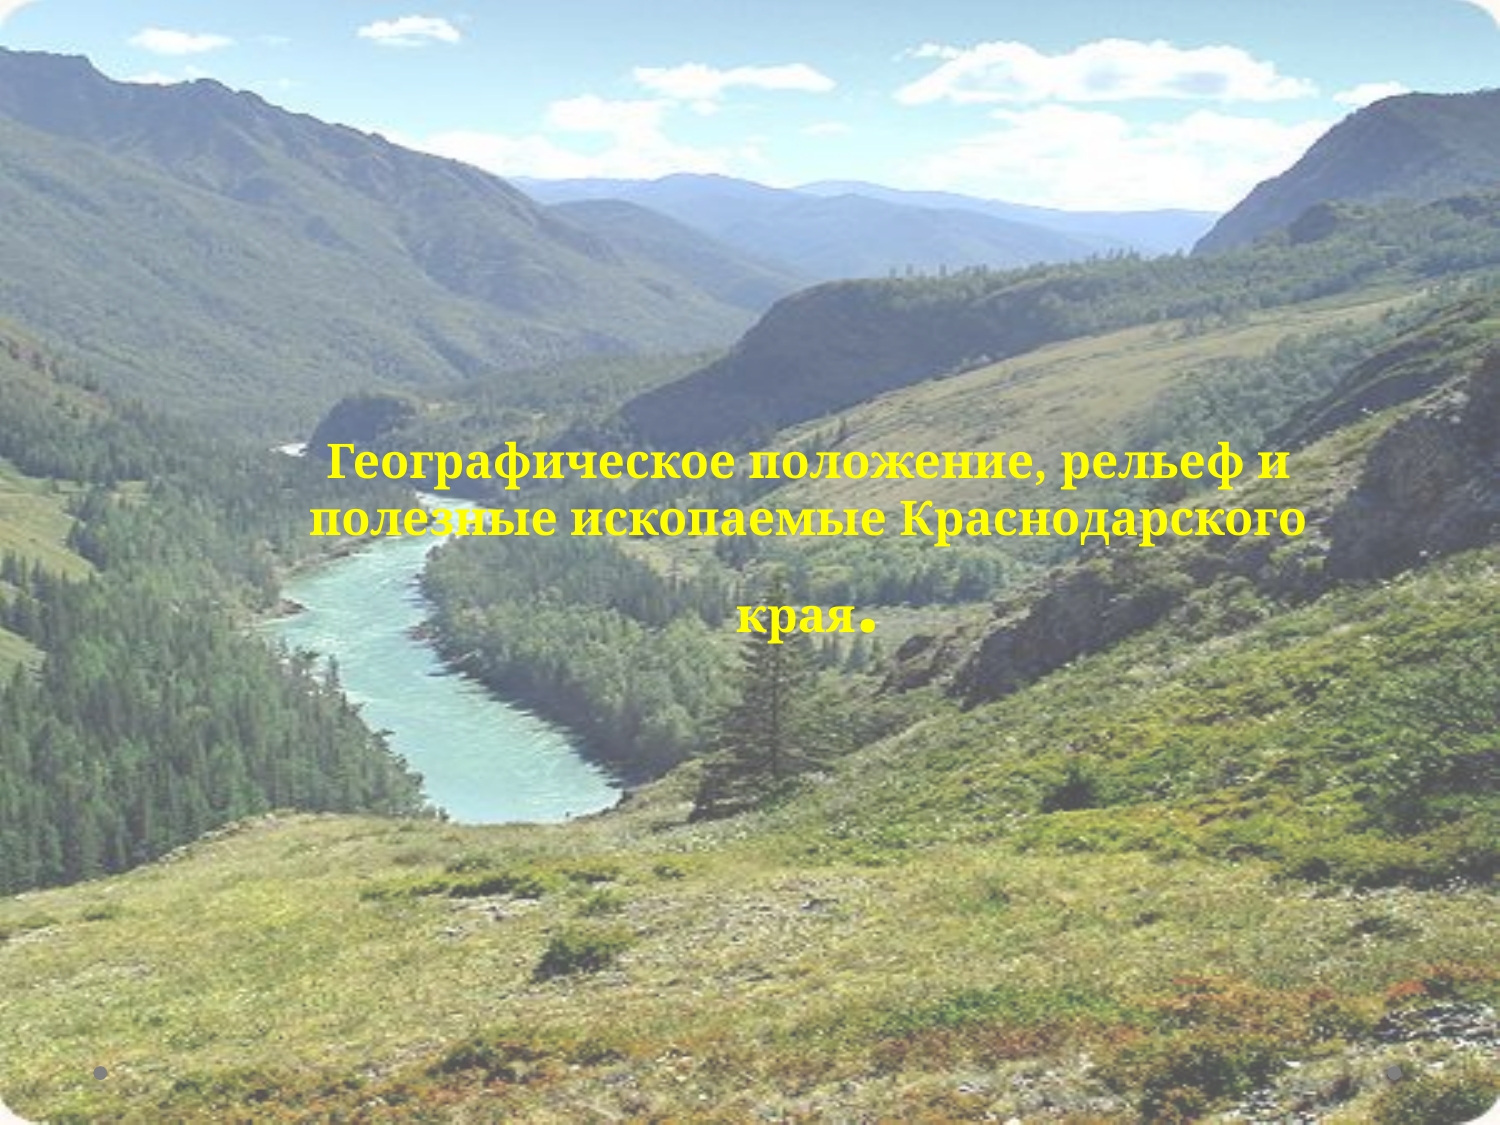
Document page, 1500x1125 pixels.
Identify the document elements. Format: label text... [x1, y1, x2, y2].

title Географическое положение, рельеф и полезные ископаемые Краснодарского края. [277, 420, 1340, 657]
